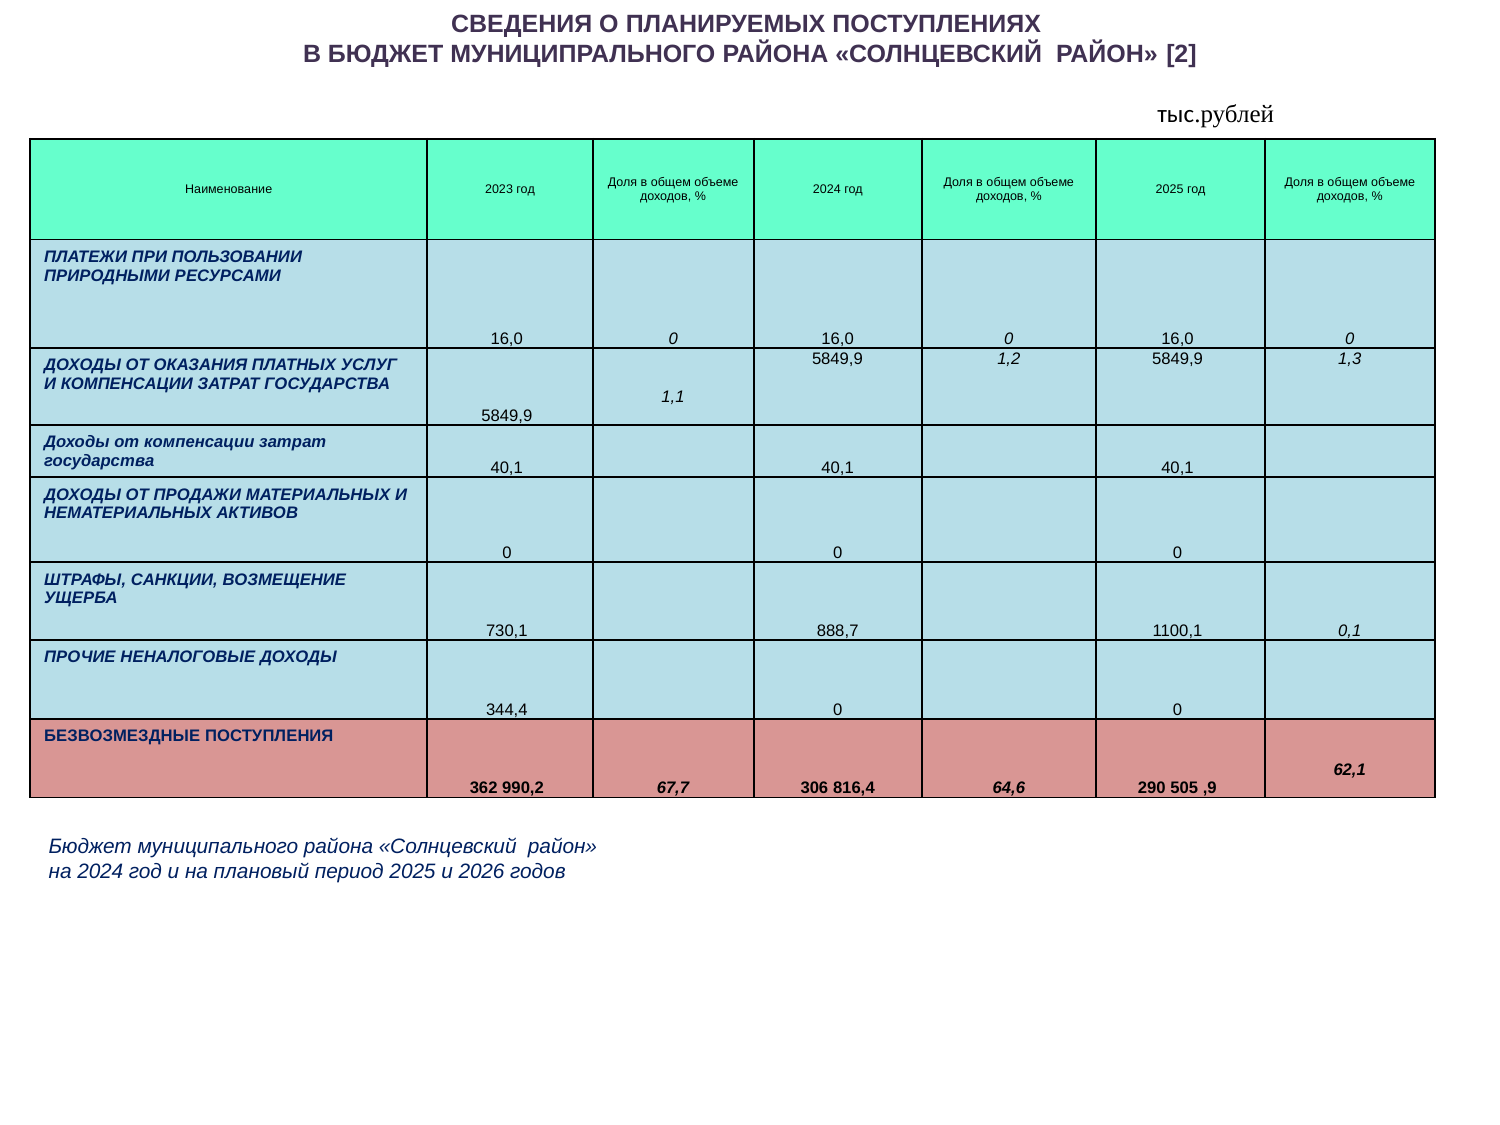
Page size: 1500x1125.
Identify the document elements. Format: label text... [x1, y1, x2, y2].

table_cell 362 990,2 [428, 720, 592, 797]
table_cell ПЛАТЕЖИ ПРИ ПОЛЬЗОВАНИИ ПРИРОДНЫМИ РЕСУРСАМИ [31, 240, 426, 347]
table_cell 40,1 [1097, 426, 1264, 476]
table_cell [594, 426, 753, 476]
table_cell 888,7 [755, 563, 921, 639]
text_box СВЕДЕНИЯ О ПЛАНИРУЕМЫХ ПОСТУПЛЕНИЯХ В БЮДЖЕТ МУНИЦИПРАЛЬНОГО РАЙОНА «СОЛНЦЕВСКИЙ РАЙОН» [2] [0, 0, 1500, 75]
table_cell [923, 478, 1095, 561]
table_cell ДОХОДЫ ОТ ПРОДАЖИ МАТЕРИАЛЬНЫХ И НЕМАТЕРИАЛЬНЫХ АКТИВОВ [31, 478, 426, 561]
table_cell 1,1 [594, 349, 753, 424]
table_cell [594, 478, 753, 561]
table_cell 1100,1 [1097, 563, 1264, 639]
table_cell [1266, 641, 1434, 718]
table_header Доля в общем объеме доходов, % [1266, 140, 1434, 239]
table_cell БЕЗВОЗМЕЗДНЫЕ ПОСТУПЛЕНИЯ [31, 720, 426, 797]
table_cell 0 [1266, 240, 1434, 347]
table_cell 16,0 [1097, 240, 1264, 347]
text_box тыс.рублей [1142, 90, 1348, 135]
table_cell 344,4 [428, 641, 592, 718]
table_cell 16,0 [428, 240, 592, 347]
table_header 2025 год [1097, 140, 1264, 239]
table_cell ДОХОДЫ ОТ ОКАЗАНИЯ ПЛАТНЫХ УСЛУГ И КОМПЕНСАЦИИ ЗАТРАТ ГОСУДАРСТВА [31, 349, 426, 424]
table_cell 62,1 [1266, 720, 1434, 797]
table_cell 290 505 ,9 [1097, 720, 1264, 797]
table_cell 67,7 [594, 720, 753, 797]
table_cell 5849,9 [1097, 349, 1264, 424]
table_cell 16,0 [755, 240, 921, 347]
table_cell 0 [755, 641, 921, 718]
table_cell 5849,9 [428, 349, 592, 424]
table_header 2024 год [755, 140, 921, 239]
table_cell 0 [1097, 478, 1264, 561]
table_header 2023 год [428, 140, 592, 239]
table_cell 40,1 [755, 426, 921, 476]
table_cell 0 [923, 240, 1095, 347]
table_cell 40,1 [428, 426, 592, 476]
table_header Наименование [31, 140, 426, 239]
table_cell [923, 426, 1095, 476]
table_cell 0 [755, 478, 921, 561]
text_box Бюджет муниципального района «Солнцевский район» на 2024 год и на плановый период 2025 и 2026 годов [33, 825, 1125, 891]
table_header Доля в общем объеме доходов, % [923, 140, 1095, 239]
table_cell ПРОЧИЕ НЕНАЛОГОВЫЕ ДОХОДЫ [31, 641, 426, 718]
table_cell 64,6 [923, 720, 1095, 797]
table_cell [594, 563, 753, 639]
table_cell 5849,9 [755, 349, 921, 424]
table_cell 306 816,4 [755, 720, 921, 797]
table_cell 1,2 [923, 349, 1095, 424]
table_cell [923, 563, 1095, 639]
table_cell [923, 641, 1095, 718]
table_cell [594, 641, 753, 718]
table_cell 0 [428, 478, 592, 561]
table_cell 0 [594, 240, 753, 347]
table_header Доля в общем объеме доходов, % [594, 140, 753, 239]
table_cell 0,1 [1266, 563, 1434, 639]
table_cell 0 [1097, 641, 1264, 718]
table_cell 730,1 [428, 563, 592, 639]
table_cell ШТРАФЫ, САНКЦИИ, ВОЗМЕЩЕНИЕ УЩЕРБА [31, 563, 426, 639]
table_cell Доходы от компенсации затрат государства [31, 426, 426, 476]
table_cell 1,3 [1266, 349, 1434, 424]
table_cell [1266, 478, 1434, 561]
table_cell [1266, 426, 1434, 476]
